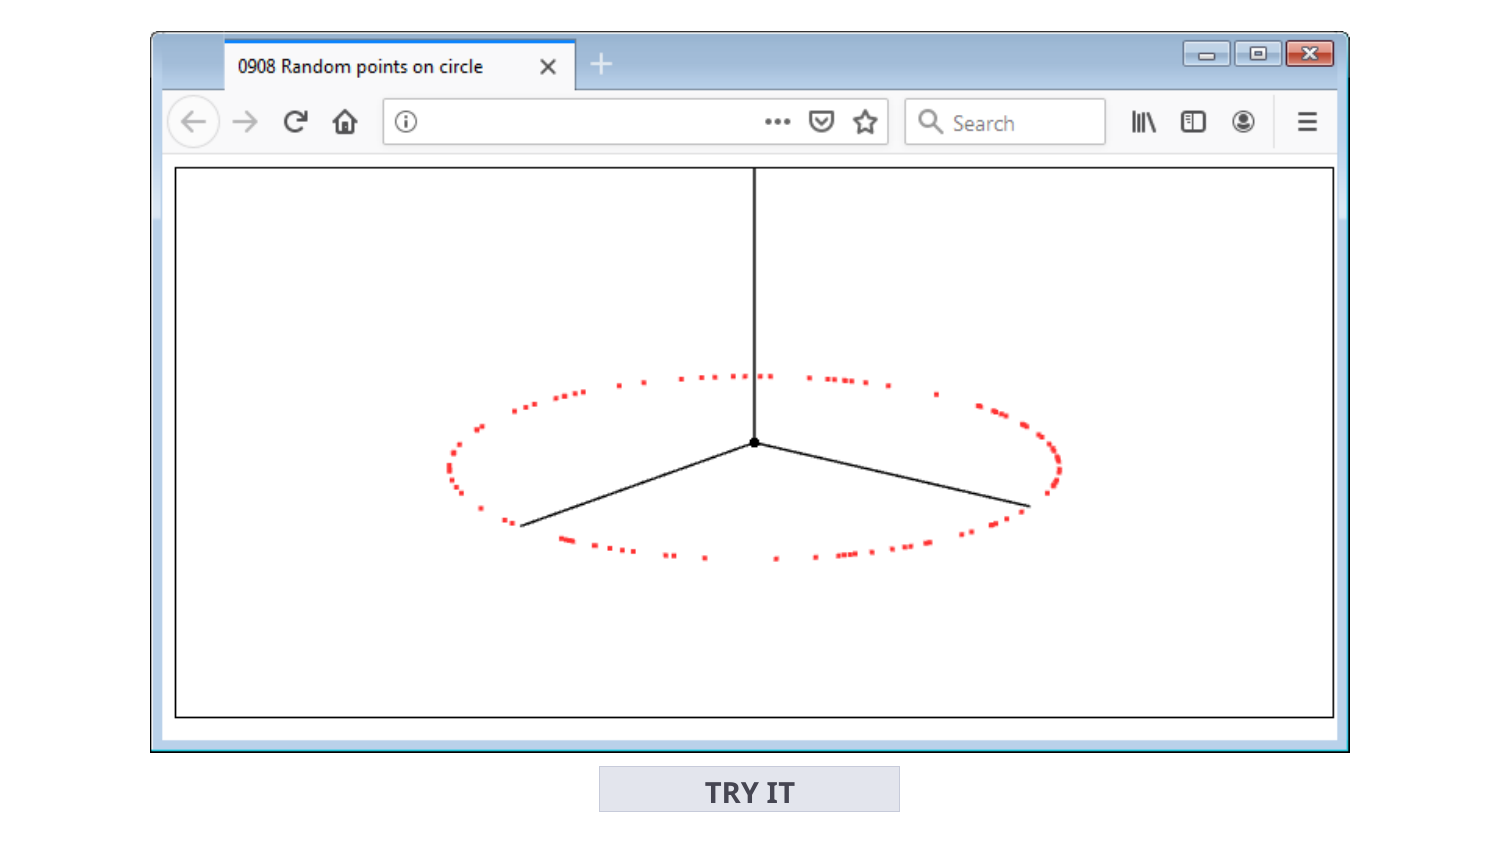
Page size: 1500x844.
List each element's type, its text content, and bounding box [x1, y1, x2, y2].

text_box TRY IT [599, 766, 900, 812]
picture [149, 31, 1351, 753]
